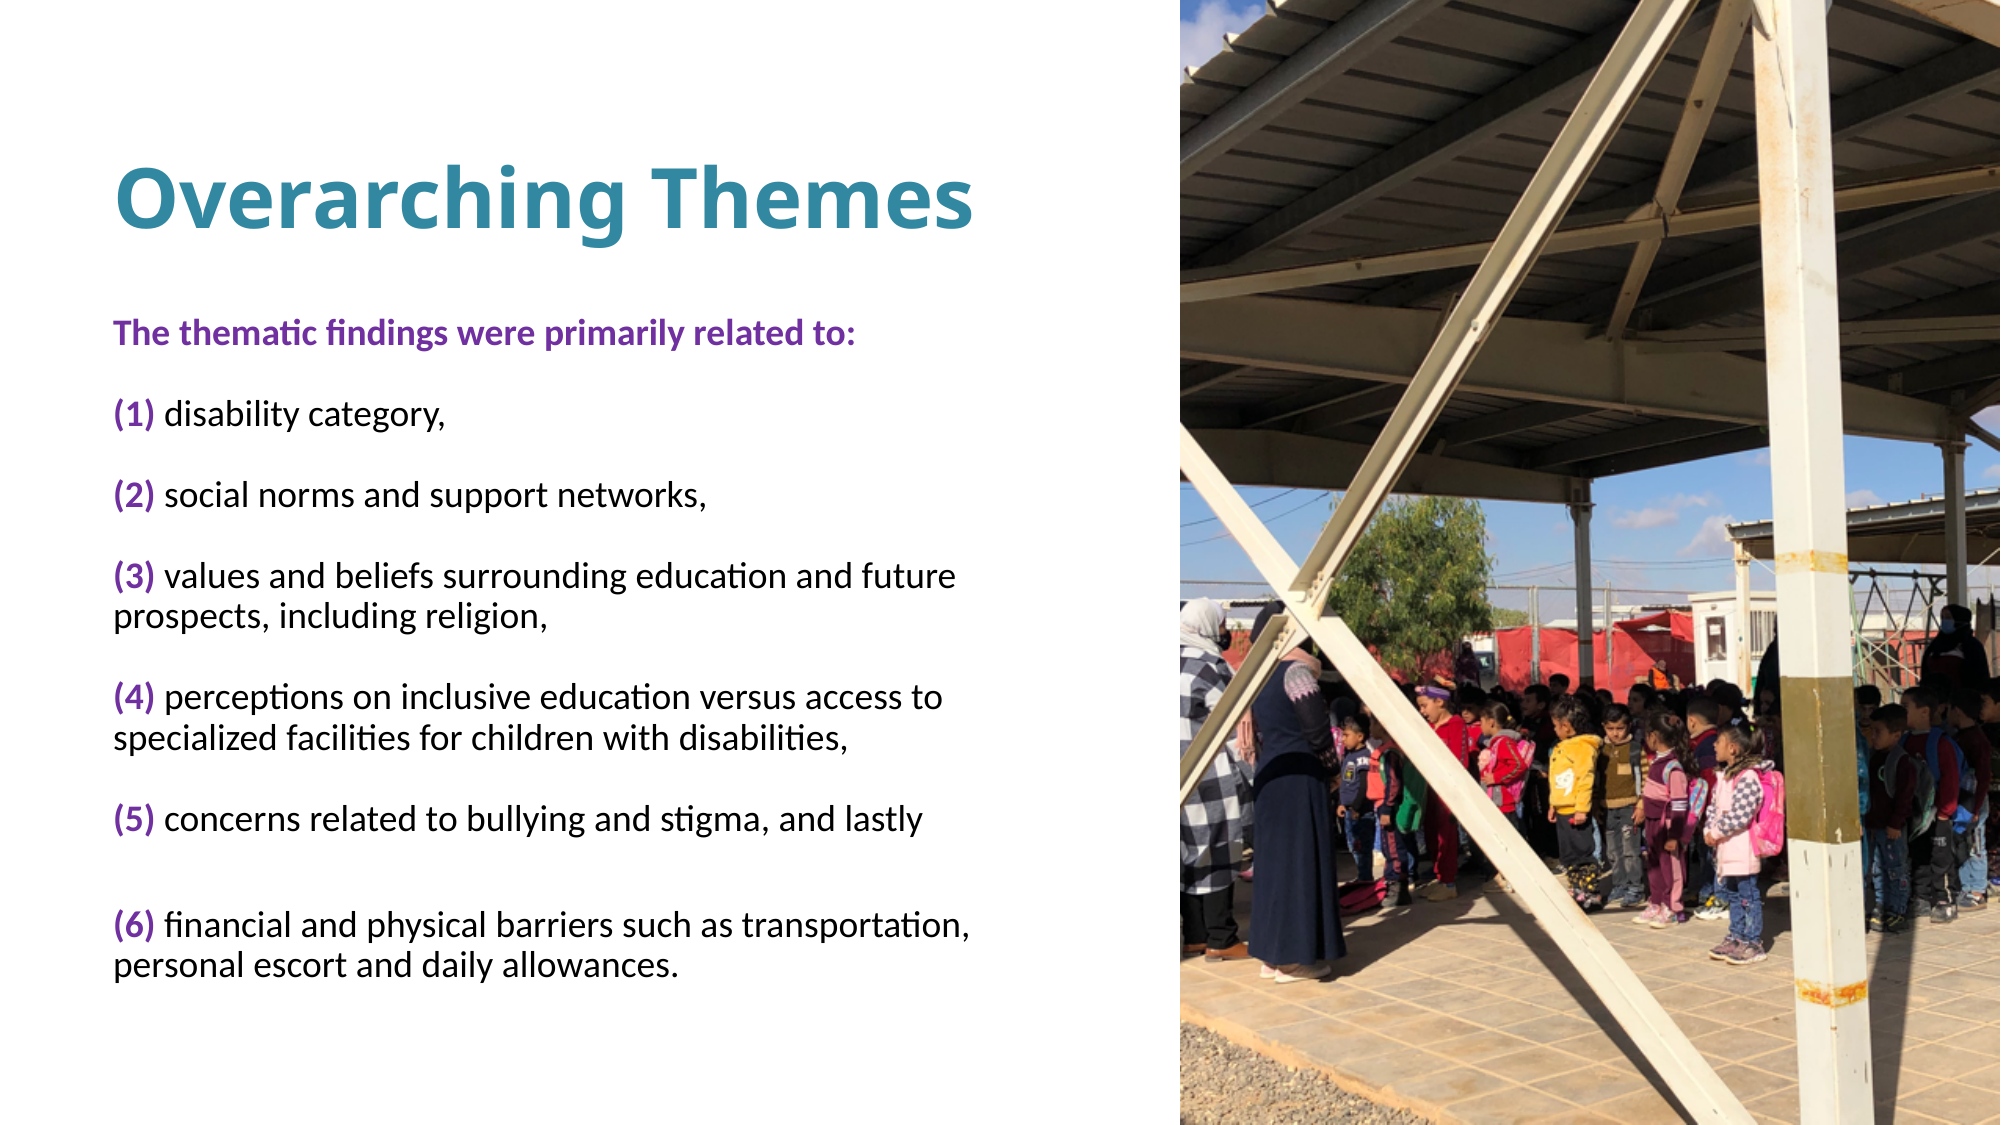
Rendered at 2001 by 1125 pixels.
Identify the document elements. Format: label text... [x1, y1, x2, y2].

picture [1180, 0, 2000, 1125]
list The thematic findings were primarily related to: (1) disability category, (2) social norms and support networks, (3) values and beliefs surrounding education and future prospects, including religion, (4) perceptions on inclusive education versus access to specialized facilities for children with disabilities, (5) concerns related to bullying and stigma, and lastly (6) financial and physical barriers such as transportation, personal escort and daily allowances. [98, 305, 1113, 1008]
text_box [0, 0, 1180, 1125]
title Overarching Themes [98, 78, 1083, 305]
